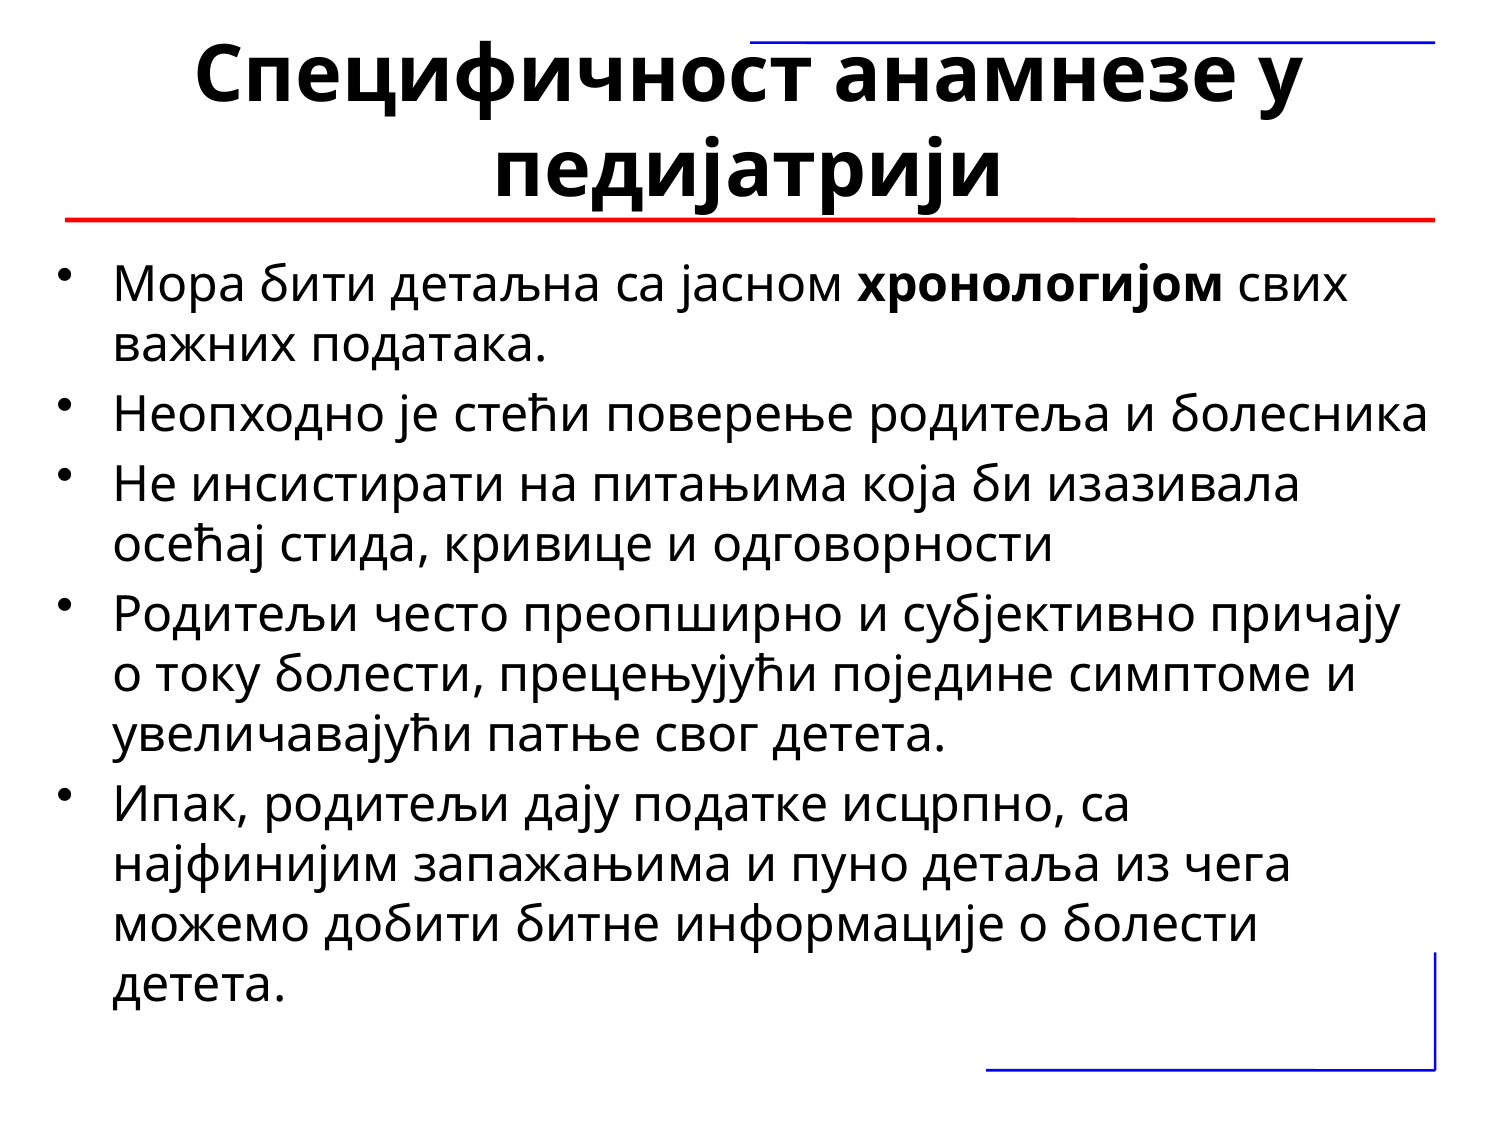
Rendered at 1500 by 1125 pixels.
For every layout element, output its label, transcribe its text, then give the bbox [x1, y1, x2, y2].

title Специфичност анамнезе у педијатрији [74, 77, 1424, 221]
list Mора бити детаљна са јасном хронологијом свих важних података. Неопходно је стећи поверење родитеља и болесника Не инсистирати на питањима која би изазивала осећај стида, кривице и одговорности Родитељи често преопширно и субјективно причају о току болести, прецењујући поједине симптоме и увеличавајући патње свог детета. Ипак, родитељи дају податке исцрпно, са најфинијим запажањима и пуно детаља из чега можемо добити битне информације о болести детета. [41, 243, 1448, 968]
